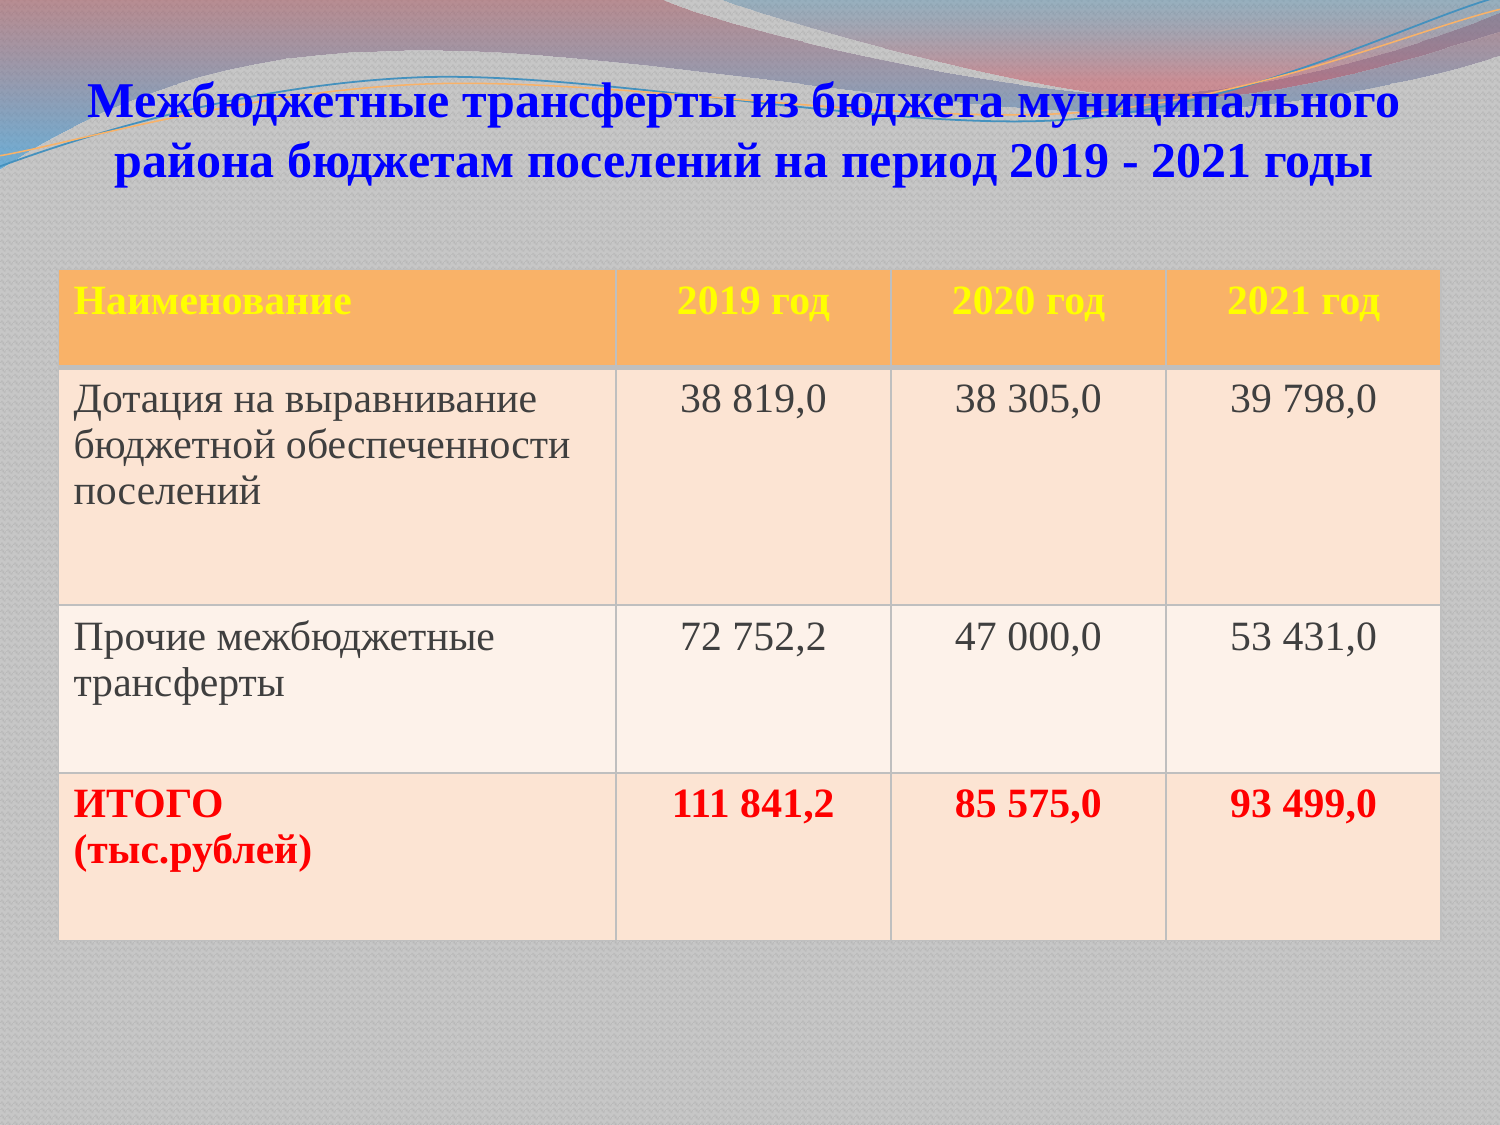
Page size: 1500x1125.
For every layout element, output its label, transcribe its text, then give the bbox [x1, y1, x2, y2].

table_cell 38 305,0 [892, 370, 1165, 604]
table_cell 47 000,0 [892, 606, 1165, 772]
table_cell 72 752,2 [617, 606, 890, 772]
table_cell 93 499,0 [1167, 774, 1440, 940]
table_cell 85 575,0 [892, 774, 1165, 940]
table_cell Дотация на выравнивание бюджетной обеспеченности поселений [59, 370, 615, 604]
table_cell ИТОГО (тыс.рублей) [59, 774, 615, 940]
table_cell Прочие межбюджетные трансферты [59, 606, 615, 772]
table_cell 53 431,0 [1167, 606, 1440, 772]
table_cell 111 841,2 [617, 774, 890, 940]
table_header 2019 год [617, 270, 890, 365]
table_header 2020 год [892, 270, 1165, 365]
table_cell 38 819,0 [617, 370, 890, 604]
table_cell 39 798,0 [1167, 370, 1440, 604]
title Межбюджетные трансферты из бюджета муниципального района бюджетам поселений на период 2019 - 2021 годы [35, 35, 1454, 188]
table_header Наименование [59, 270, 615, 365]
table_header 2021 год [1167, 270, 1440, 365]
